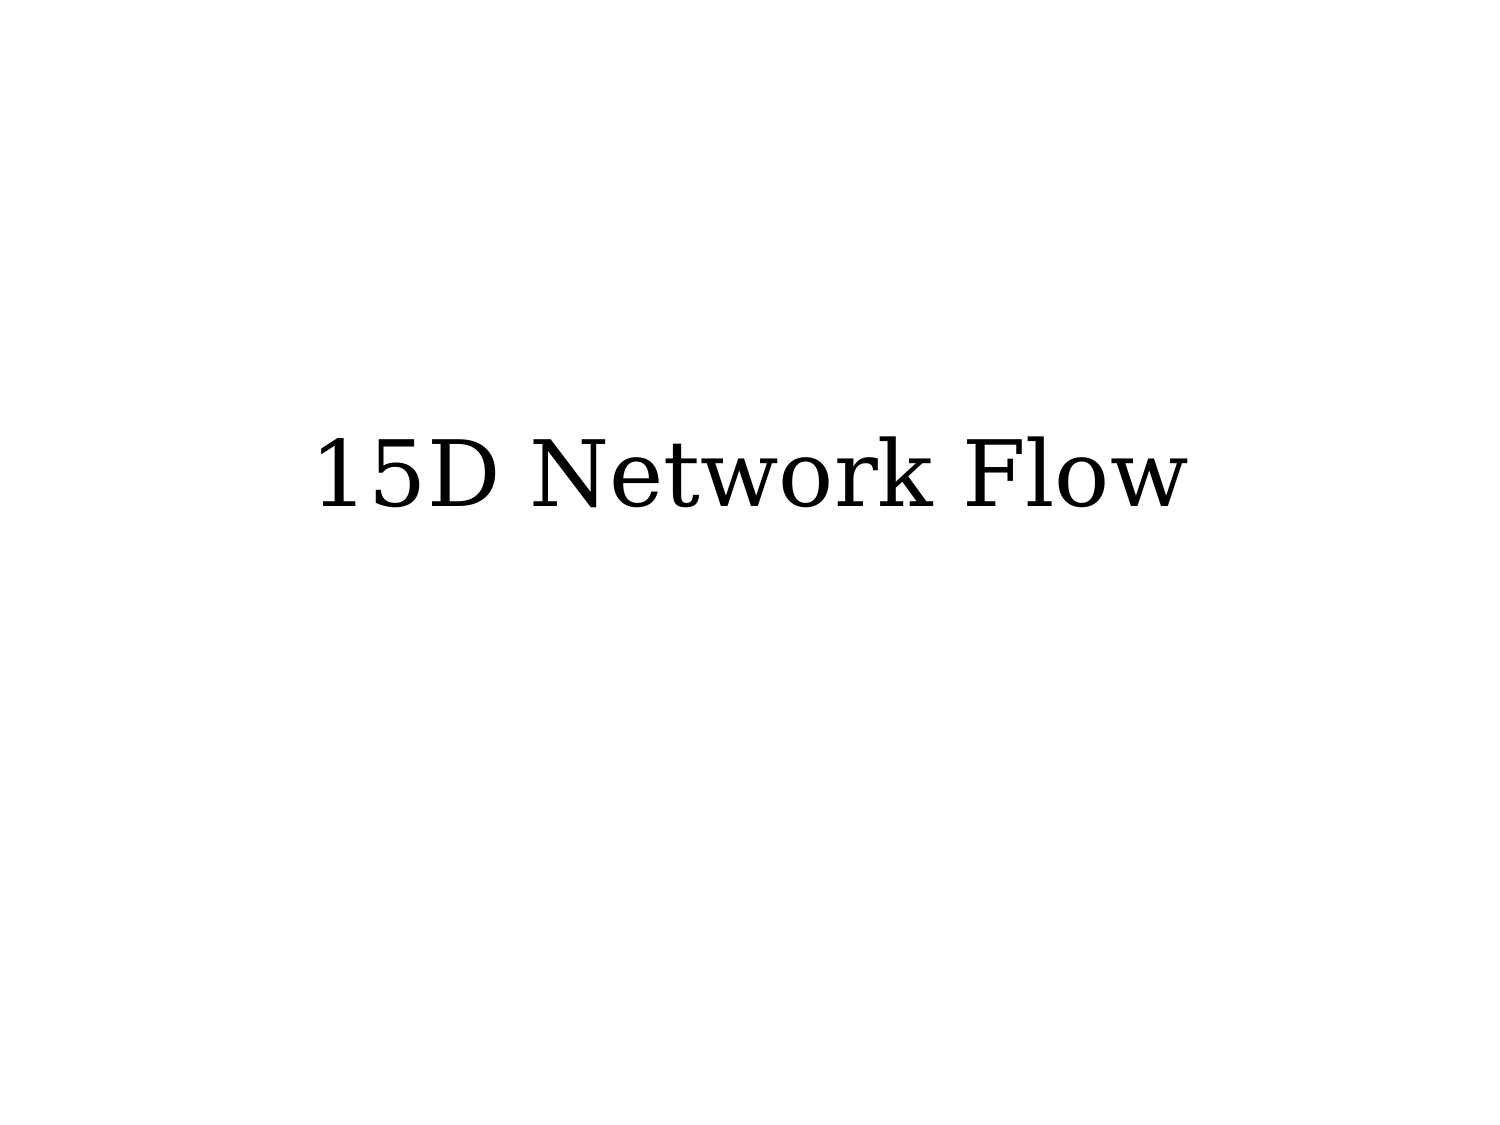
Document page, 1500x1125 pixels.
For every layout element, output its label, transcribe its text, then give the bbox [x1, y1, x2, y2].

title 15D Network Flow [112, 349, 1388, 591]
